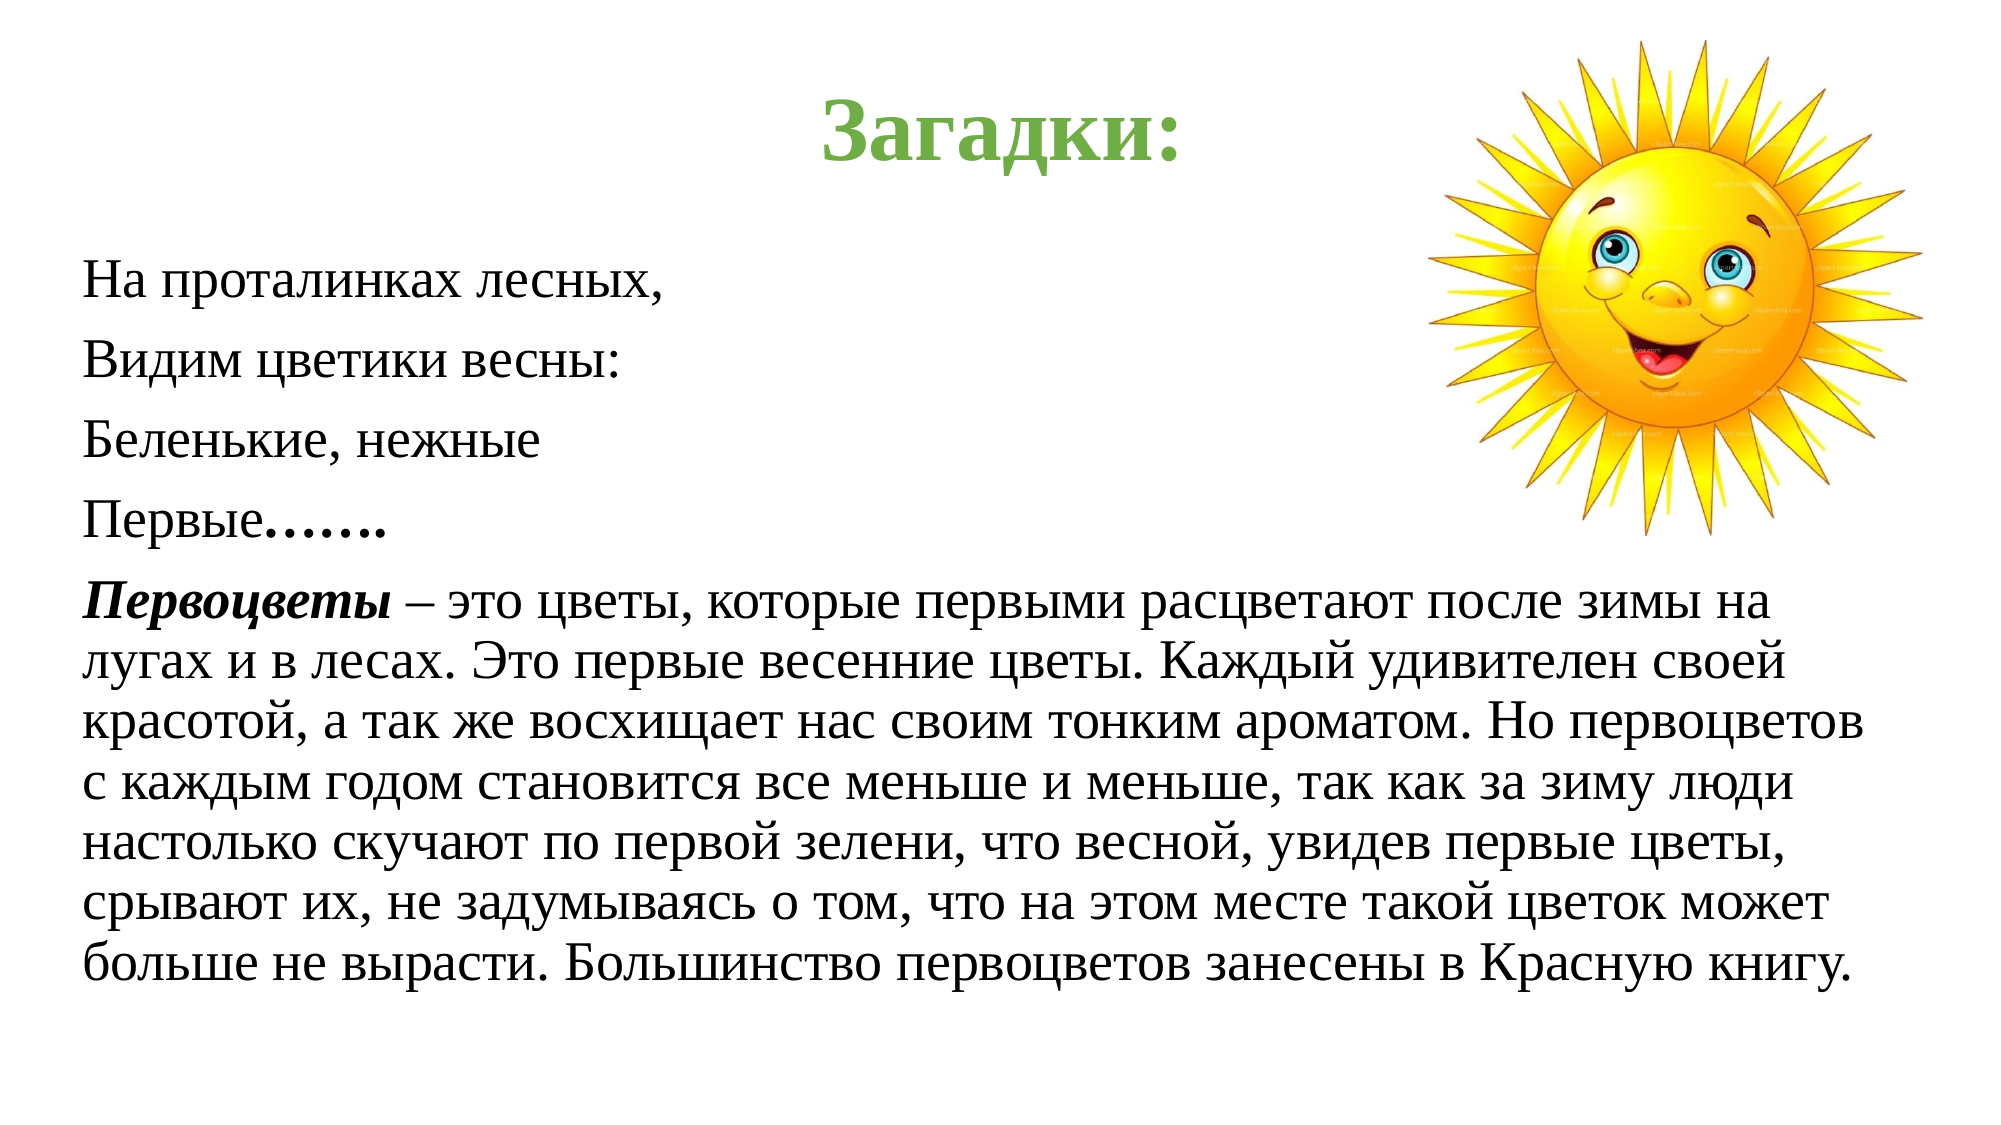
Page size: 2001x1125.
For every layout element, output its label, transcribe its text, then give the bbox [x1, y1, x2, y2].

title Загадки: [141, 29, 1865, 231]
picture [1428, 40, 1923, 536]
list На проталинках лесных, Видим цветики весны: Беленькие, нежные Первые……. Первоцветы – это цветы, которые первыми расцветают после зимы на лугах и в лесах. Это первые весенние цветы. Каждый удивителен своей красотой, а так же восхищает нас своим тонким ароматом. Но первоцветов с каждым годом становится все меньше и меньше, так как за зиму люди настолько скучают по первой зелени, что весной, увидев первые цветы, срывают их, не задумываясь о том, что на этом месте такой цветок может больше не вырасти. Большинство первоцветов занесены в Красную книгу. [67, 241, 1890, 1044]
